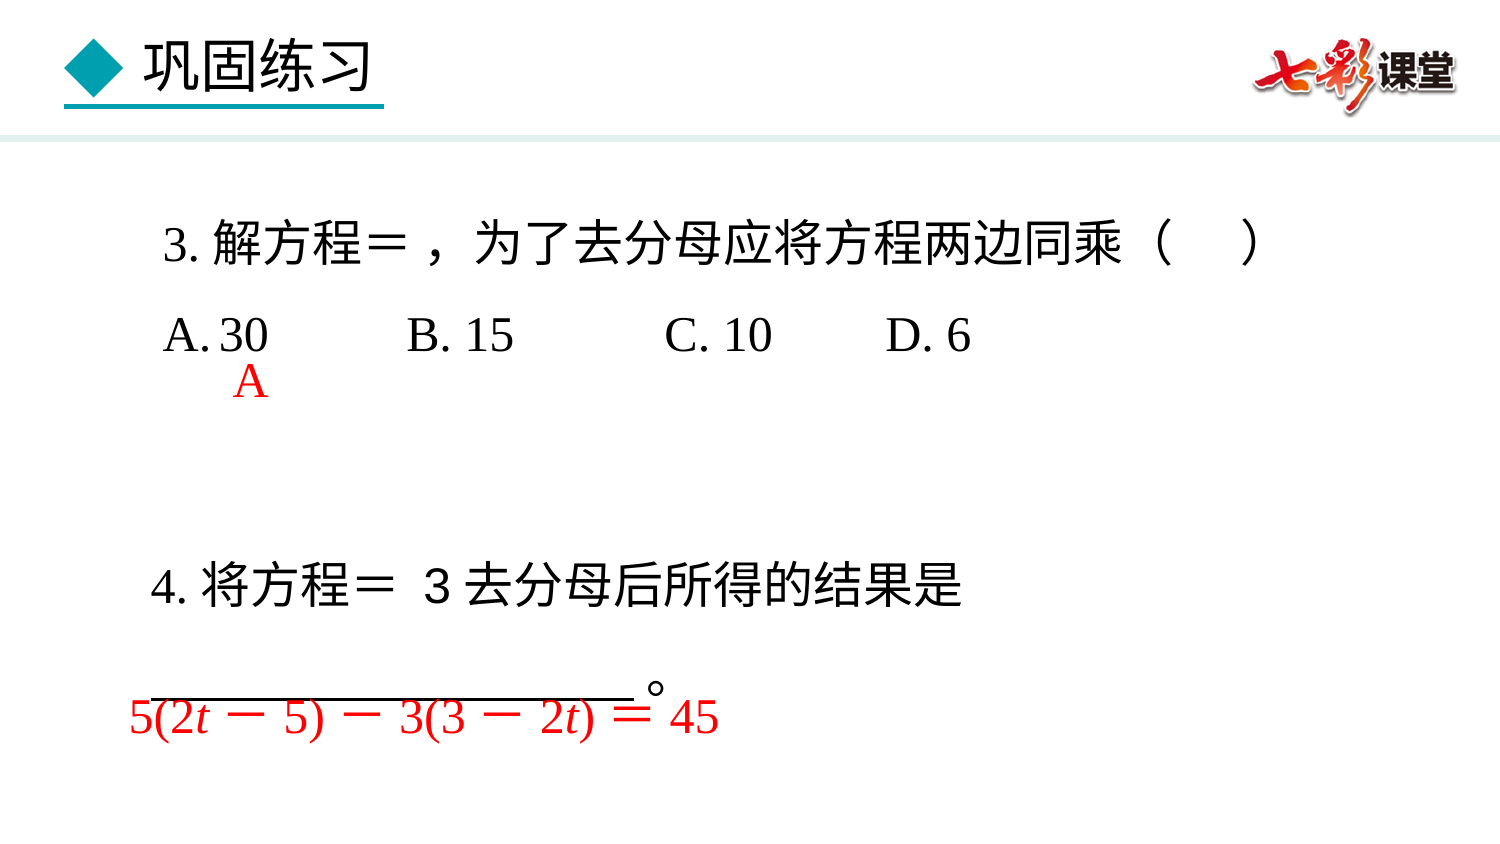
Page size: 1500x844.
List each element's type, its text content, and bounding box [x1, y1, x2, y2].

text_box 5(2t－5)－3(3－2t)＝45 [113, 676, 747, 752]
picture [1249, 32, 1461, 118]
text_box A [217, 339, 294, 415]
